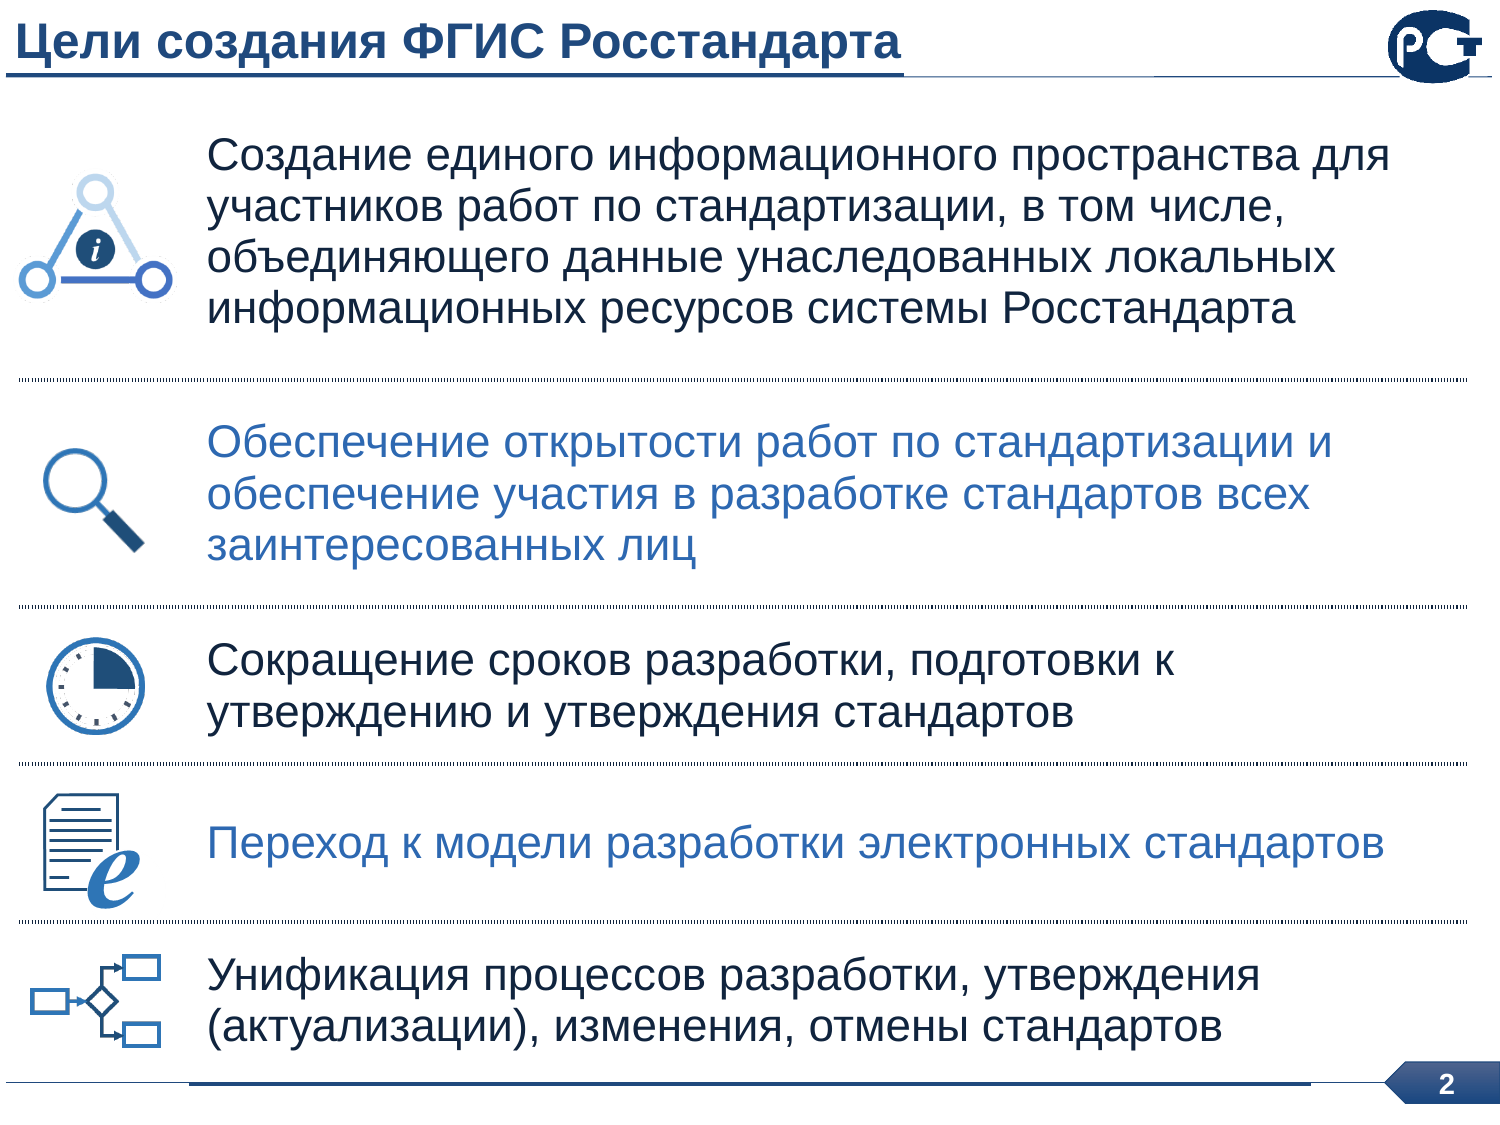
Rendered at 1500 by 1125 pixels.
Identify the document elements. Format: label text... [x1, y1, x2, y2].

picture [30, 954, 161, 1049]
slide_number 2 [1384, 1062, 1500, 1104]
picture [46, 637, 145, 735]
title Цели создания ФГИС Росстандарта [0, 0, 1495, 77]
table_cell [19, 380, 192, 607]
table_header Создание единого информационного пространства для участников работ по стандартизации, в том числе, объединяющего данные унаследованных локальных информационных ресурсов системы Росстандарта [192, 82, 1469, 380]
table_cell Переход к модели разработки электронных стандартов [192, 764, 1469, 922]
table_cell [19, 607, 192, 764]
table_cell [19, 922, 192, 1079]
picture [13, 168, 177, 303]
table_cell Сокращение сроков разработки, подготовки к утверждению и утверждения стандартов [192, 607, 1469, 764]
table_cell [19, 764, 192, 922]
picture [12, 776, 178, 925]
picture [43, 448, 147, 556]
table_header [19, 82, 192, 380]
table_cell Унификация процессов разработки, утверждения (актуализации), изменения, отмены стандартов [192, 922, 1469, 1079]
table_cell Обеспечение открытости работ по стандартизации и обеспечение участия в разработке стандартов всех заинтересованных лиц [192, 380, 1469, 607]
